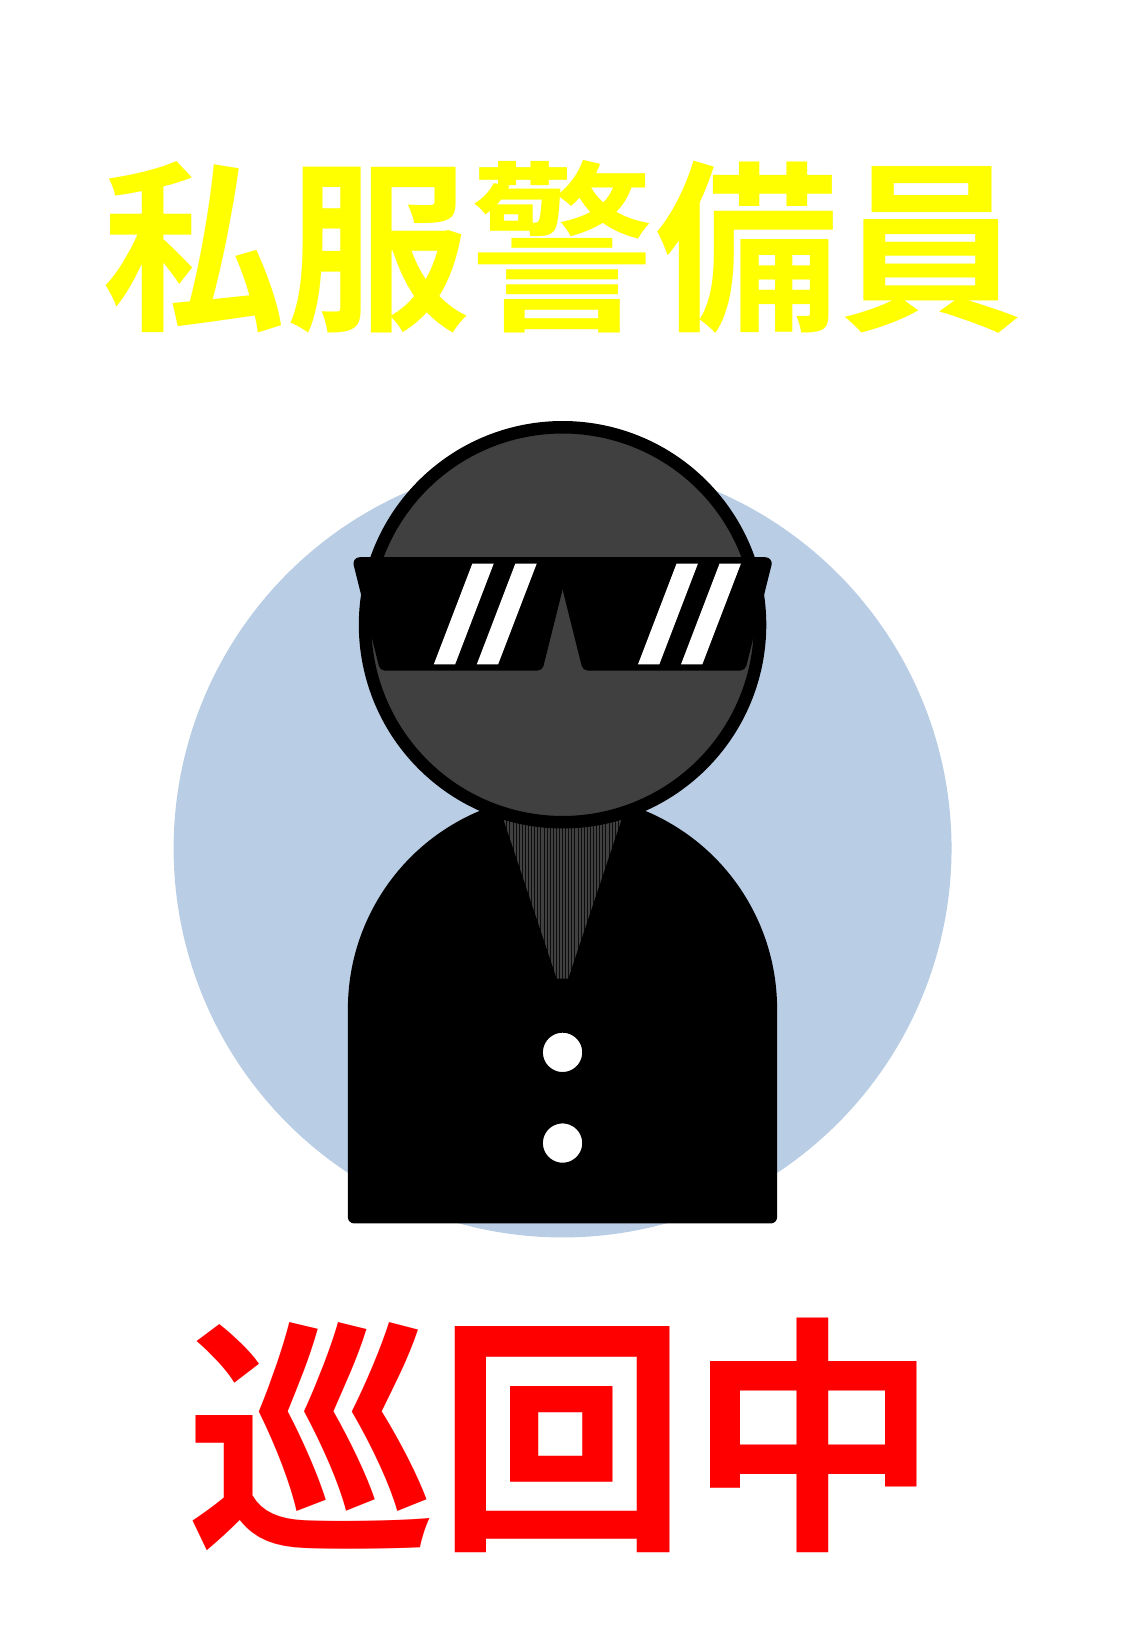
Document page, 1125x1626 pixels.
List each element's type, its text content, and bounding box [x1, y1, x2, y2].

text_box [173, 426, 952, 1238]
text_box 私服警備員 [1, 125, 1125, 361]
text_box 巡回中 [1, 1272, 1125, 1588]
